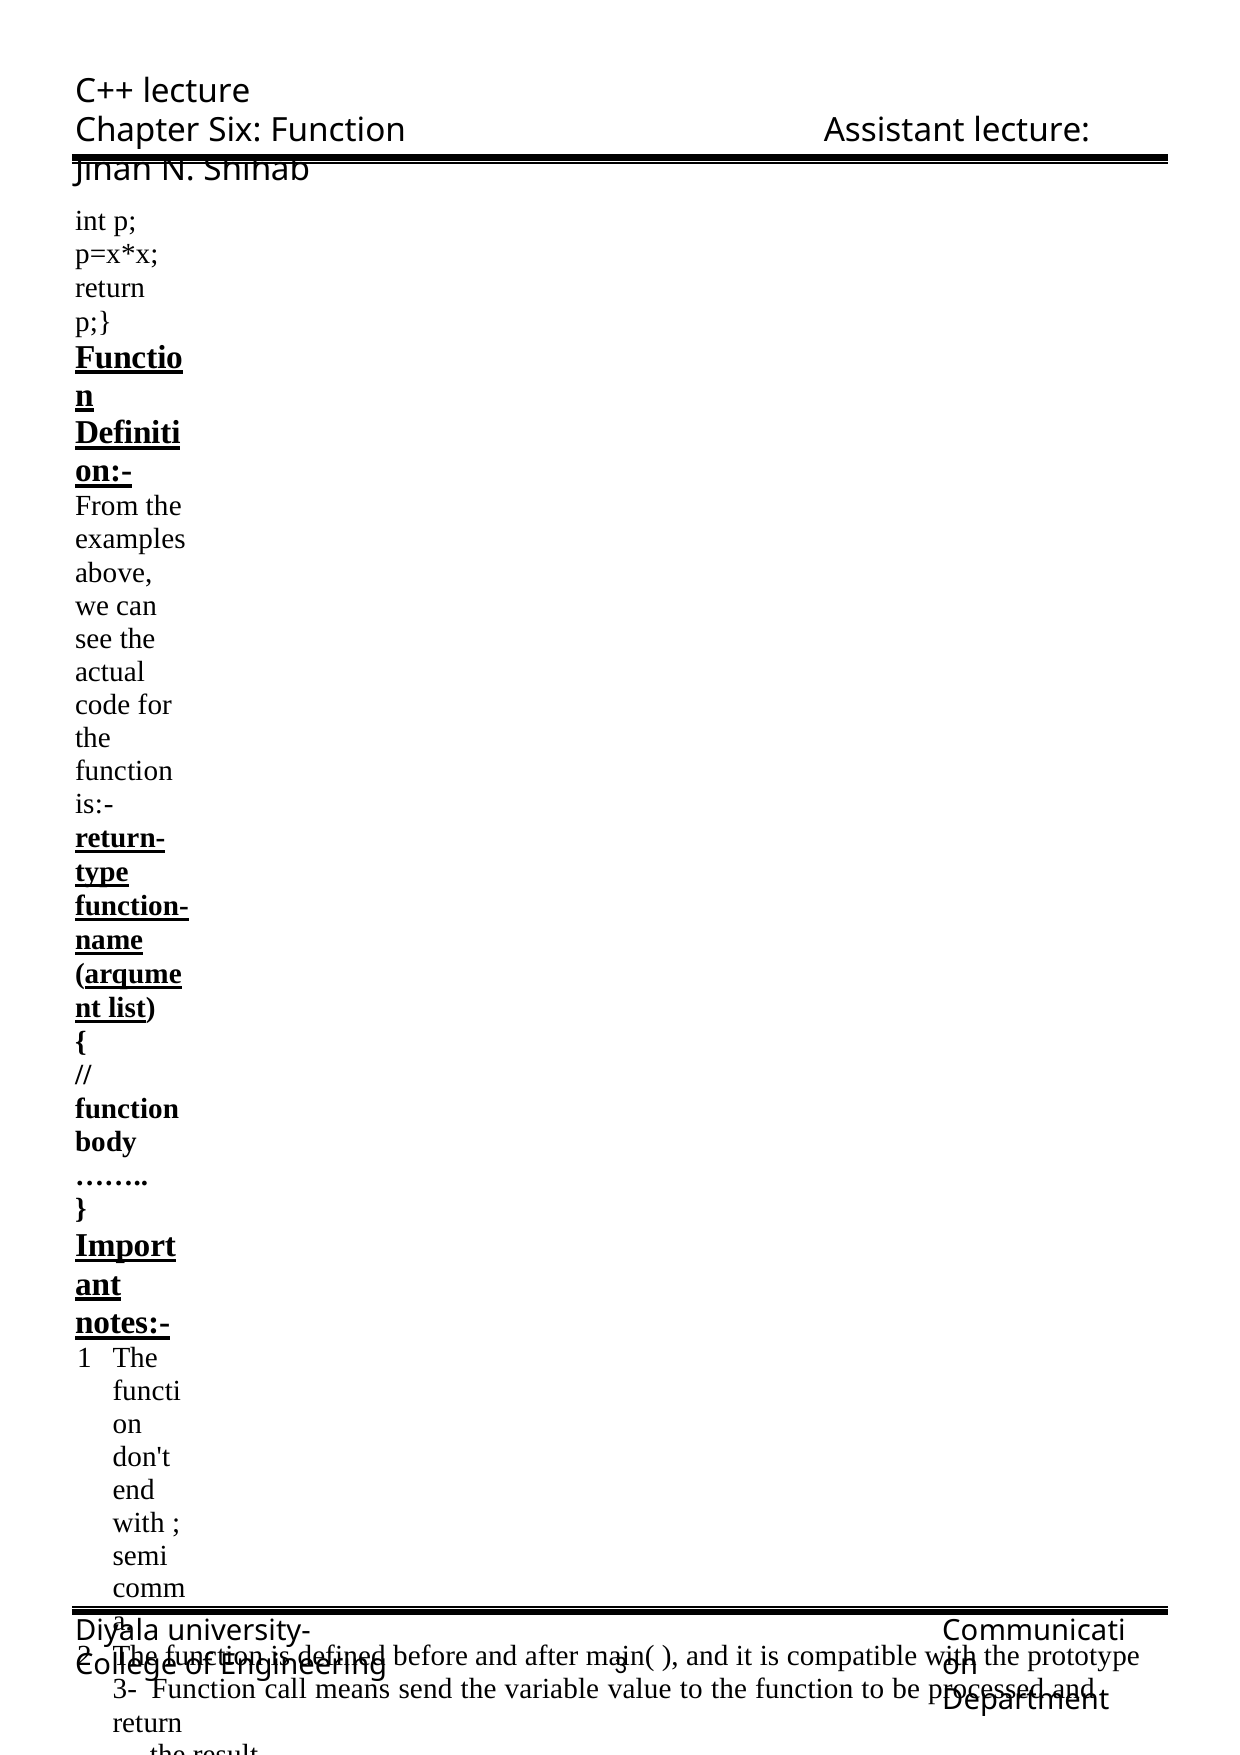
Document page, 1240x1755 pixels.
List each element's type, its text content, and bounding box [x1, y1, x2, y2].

footer Communication Department [940, 1610, 1137, 1651]
slide_number Diyala university- College of Engineering [72, 1610, 390, 1651]
slide_number 3 [610, 1648, 632, 1682]
text_box C++ lecture Chapter Six: Function Assistant lecture: Jinan N. Shihab int p; p=x*x; return p;} Function Definition:- From the examples above, we can see the actual code for the function is:- return-type function-name (arqument list) { // function body …….. } Important notes:- The function don't end with ; semi comma. The function is defined before and after main( ), and it is compatible with the prototype 3- Function call means send the variable value to the function to be processed and return the result. All variables declared in function definitions are local variables, they are known only in the function in which they are defined. Function cannot defined inside another function. Passing Arguments functions:- There are three ways in C++ to pass arguments to a function:- 1- Call- by- value. 2- Call- by- reference with reference arguments. 3- Call- by-reference with pointer arguments. - Call- by- value:- Ex:- W.P in C++ to test the maximum number between two number? Solution:- #include<iostream.h> int max (int ,int ) main( ) { int m, n; do { cin>> m>> n; cout<< max (m,n) << endl; } while (m!= 0); } int max (int x, int y) { if (x<y) return y; else return x; } [72, 68, 1168, 1555]
